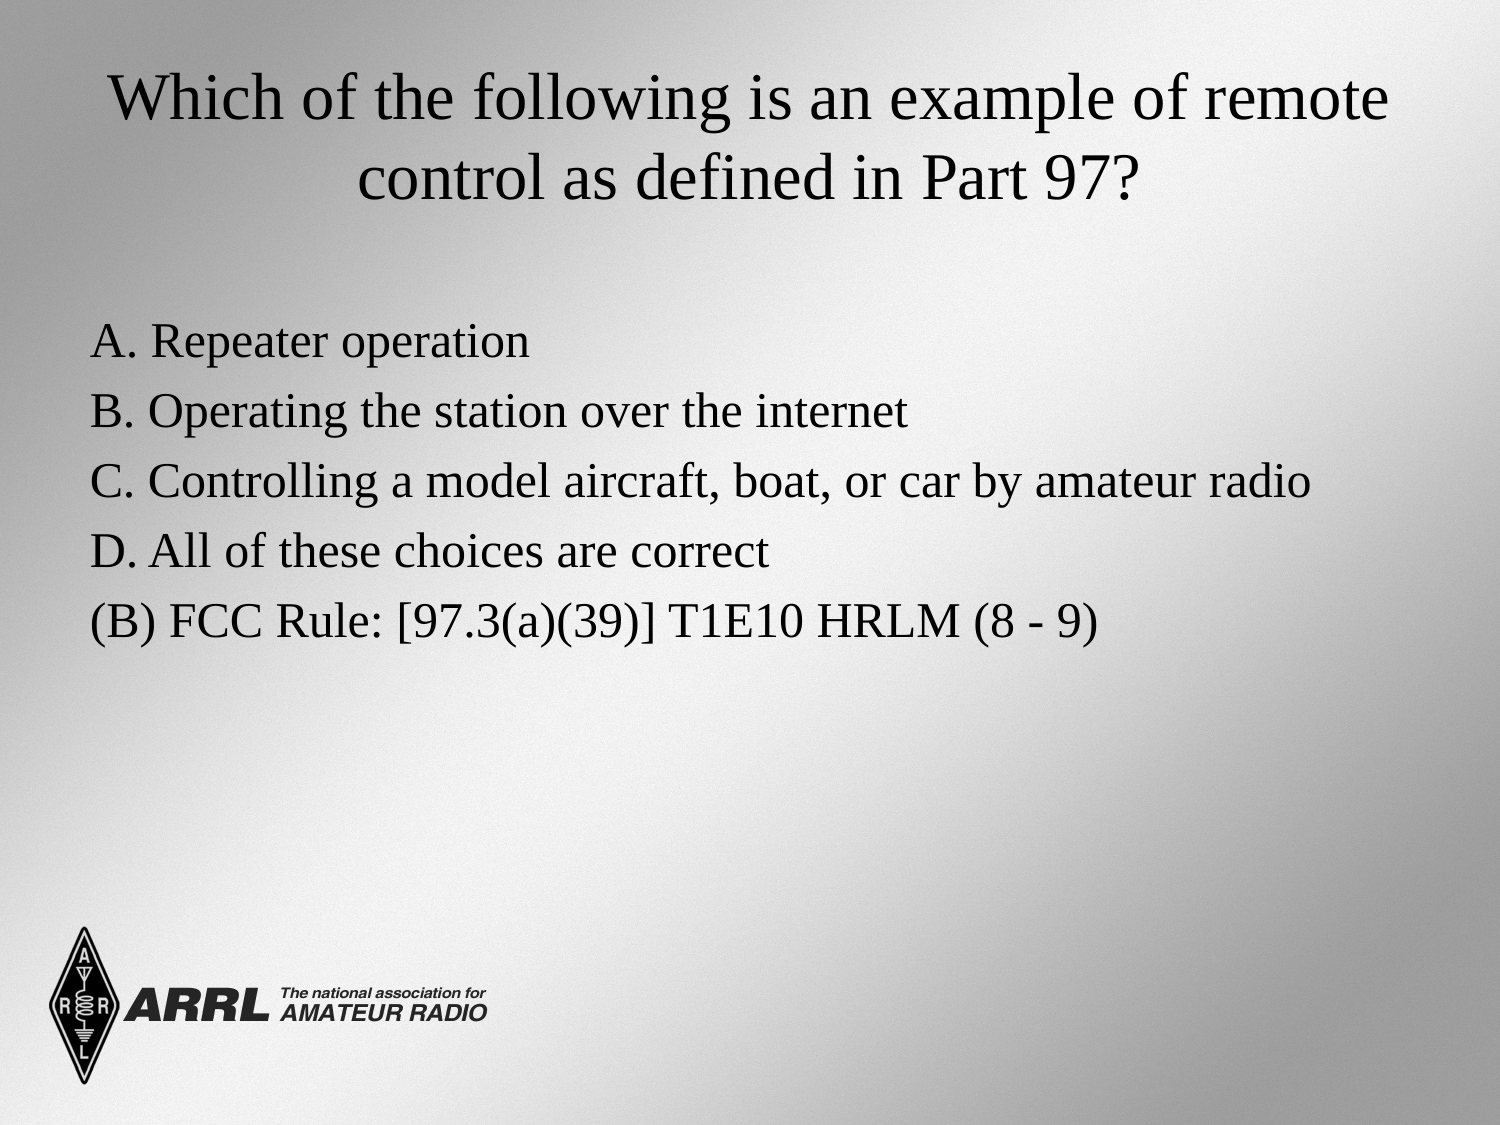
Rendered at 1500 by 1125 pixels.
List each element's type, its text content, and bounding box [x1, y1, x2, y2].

title Which of the following is an example of remote control as defined in Part 97? [75, 45, 1425, 233]
picture [0, 0, 1500, 1125]
list A. Repeater operation B. Operating the station over the internet C. Controlling a model aircraft, boat, or car by amateur radio D. All of these choices are correct (B) FCC Rule: [97.3(a)(39)] T1E10 HRLM (8 - 9) [75, 299, 1425, 1005]
